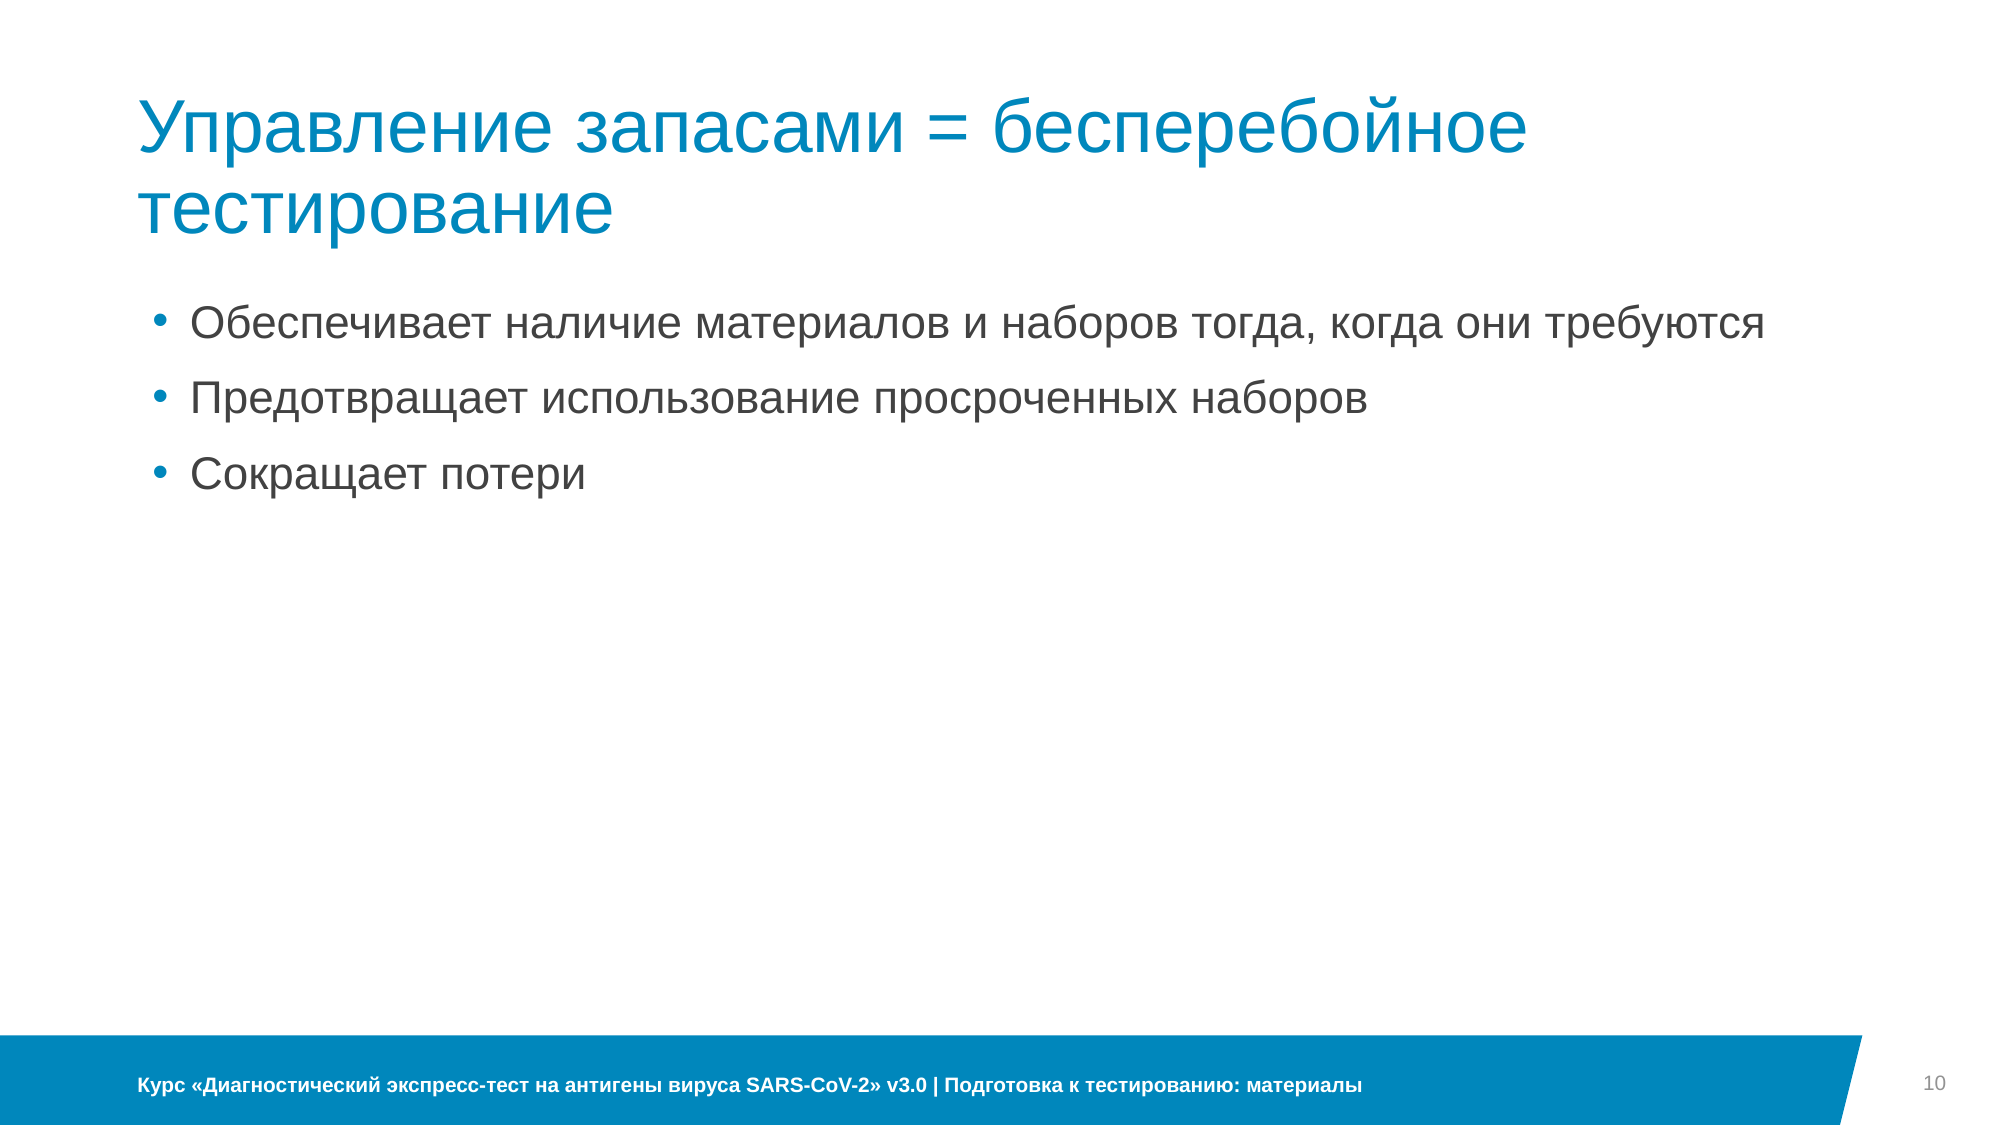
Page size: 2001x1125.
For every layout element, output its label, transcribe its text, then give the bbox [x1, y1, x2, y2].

list Обеспечивает наличие материалов и наборов тогда, когда они требуются Предотвращает использование просроченных наборов Сокращает потери [137, 284, 1863, 614]
slide_number 10 [1862, 1035, 1947, 1125]
text_box Управление запасами = бесперебойное тестирование [137, 95, 1863, 251]
footer Курс «Диагностический экспресс-тест на антигены вируса SARS-CoV-2» v3.0 | Подготовка к тестированию: материалы [137, 1042, 1675, 1125]
